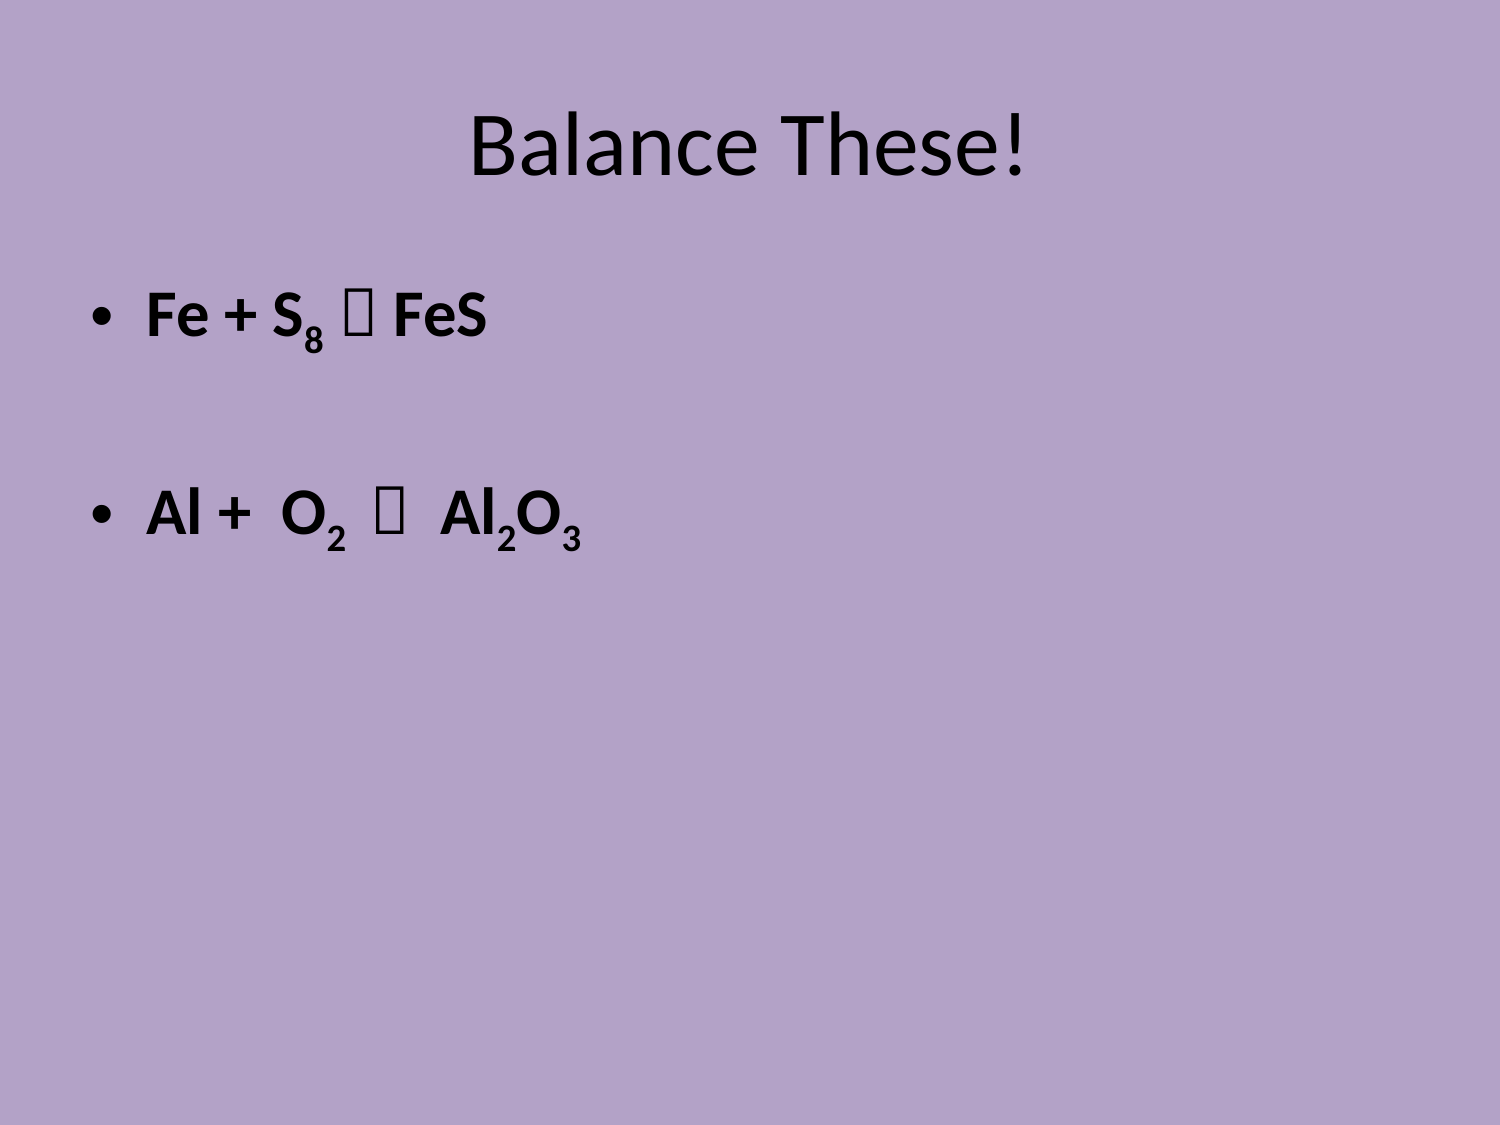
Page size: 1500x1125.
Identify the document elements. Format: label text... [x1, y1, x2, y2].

title Balance These! [75, 45, 1425, 233]
list Fe + S8  FeS Al + O2  Al2O3 [75, 262, 1425, 1005]
